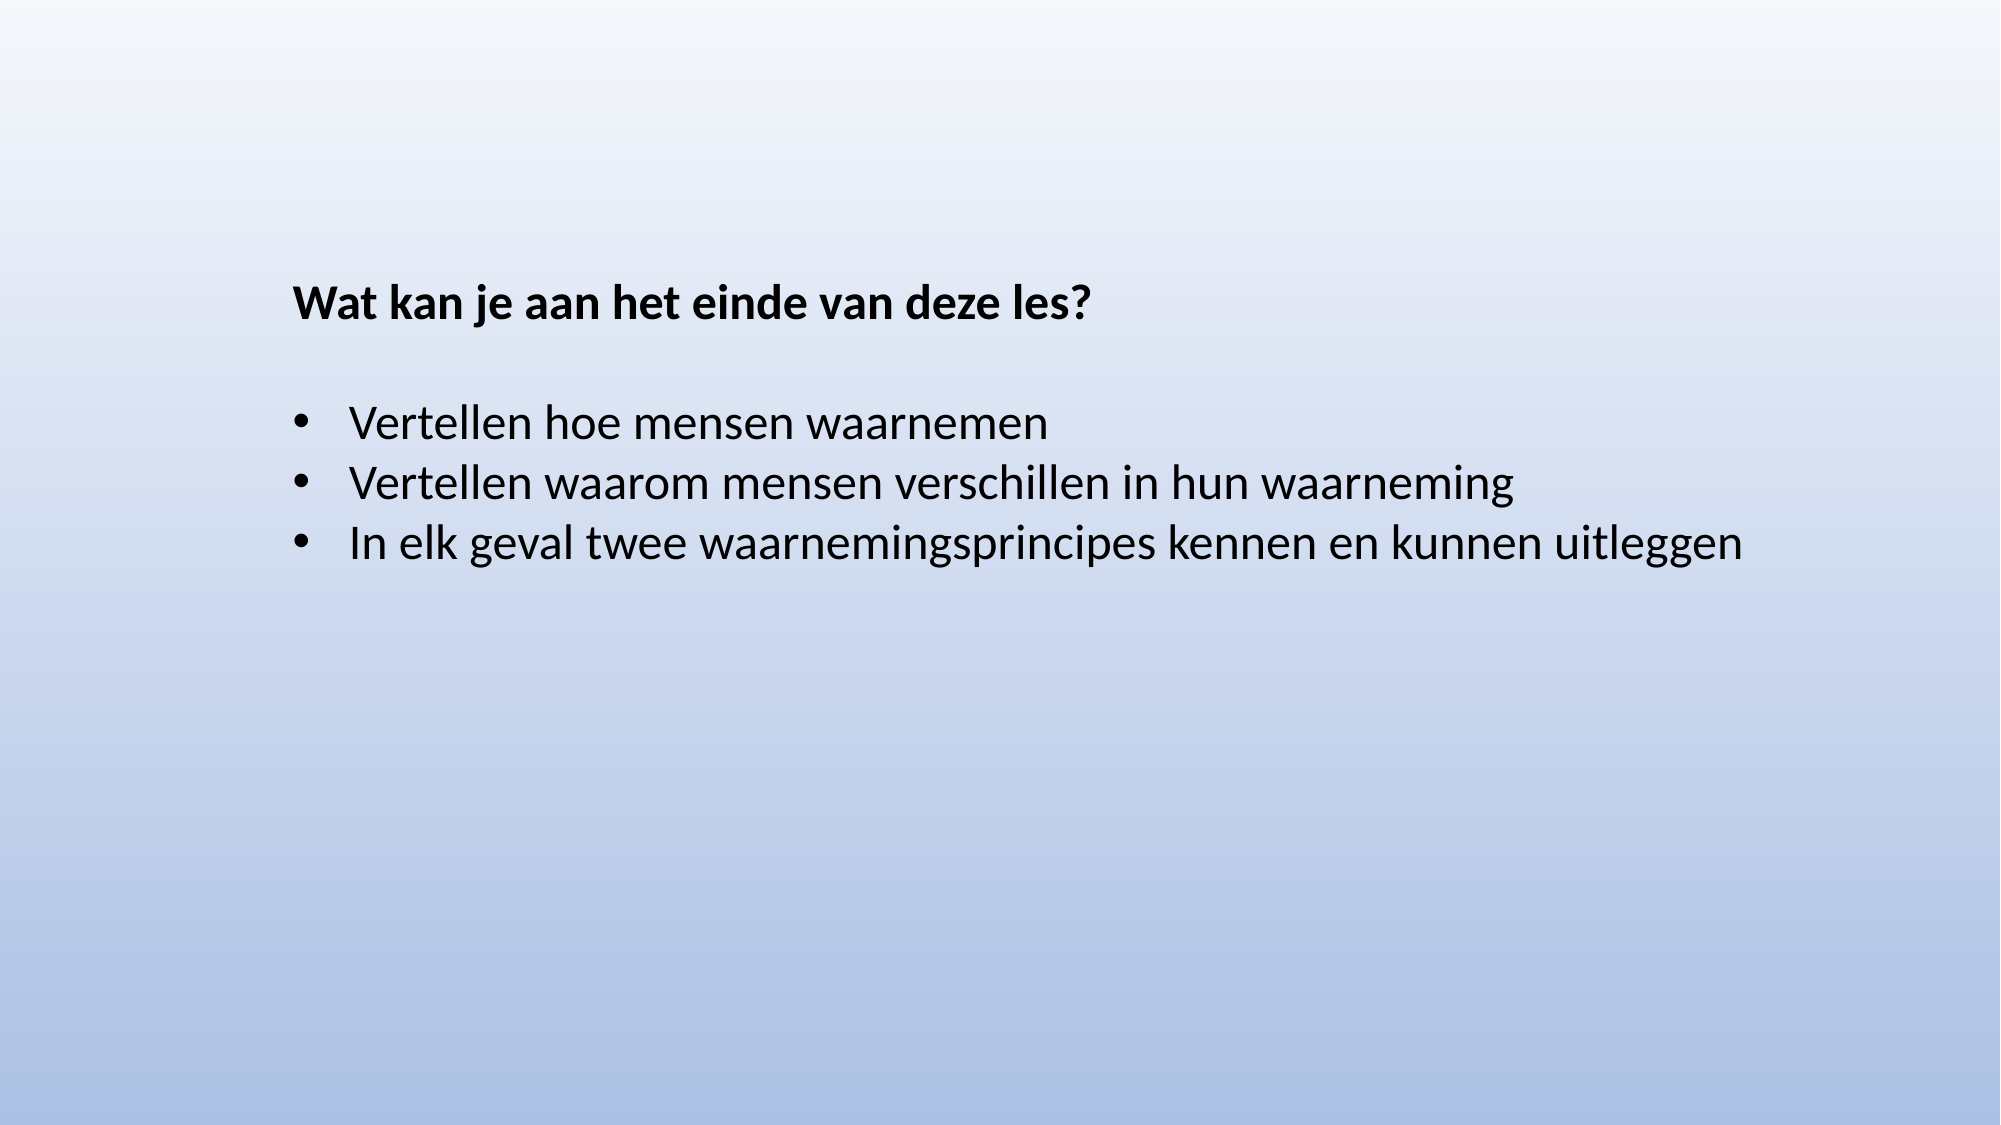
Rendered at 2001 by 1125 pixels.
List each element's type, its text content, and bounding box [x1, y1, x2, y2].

text_box Wat kan je aan het einde van deze les? Vertellen hoe mensen waarnemen Vertellen waarom mensen verschillen in hun waarneming In elk geval twee waarnemingsprincipes kennen en kunnen uitleggen [277, 262, 1759, 638]
